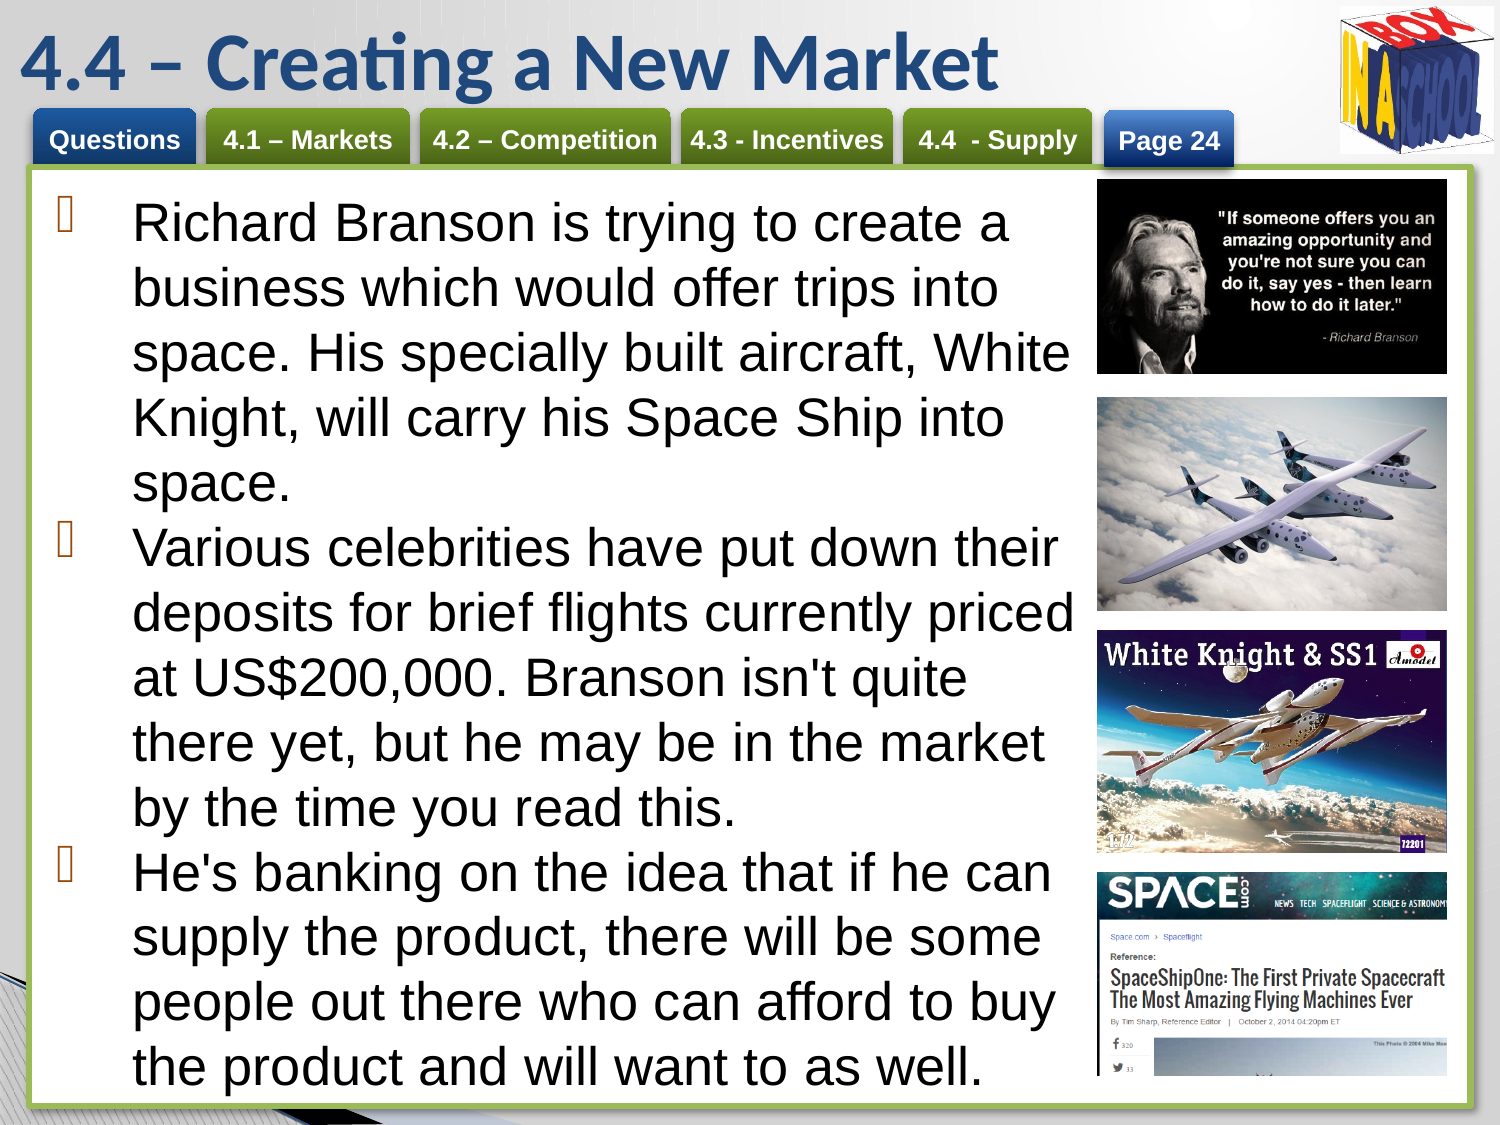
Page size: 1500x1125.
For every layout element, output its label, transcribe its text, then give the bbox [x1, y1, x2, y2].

picture [281, 1114, 303, 1125]
text_box Page 24 [1104, 109, 1235, 167]
picture [1097, 179, 1448, 374]
text_box Richard Branson is trying to create a business which would offer trips into space. His specially built aircraft, White Knight, will carry his Space Ship into space. Various celebrities have put down their deposits for brief flights currently priced at US$200,000. Branson isn't quite there yet, but he may be in the market by the time you read this. He's banking on the idea that if he can supply the product, there will be some people out there who can afford to buy the product and will want to as well. [41, 179, 1105, 1104]
picture [1097, 630, 1447, 853]
picture [1340, 6, 1495, 154]
picture [1097, 396, 1448, 612]
title 4.4 – Creating a New Market [5, 11, 1270, 102]
picture [1097, 872, 1447, 1076]
